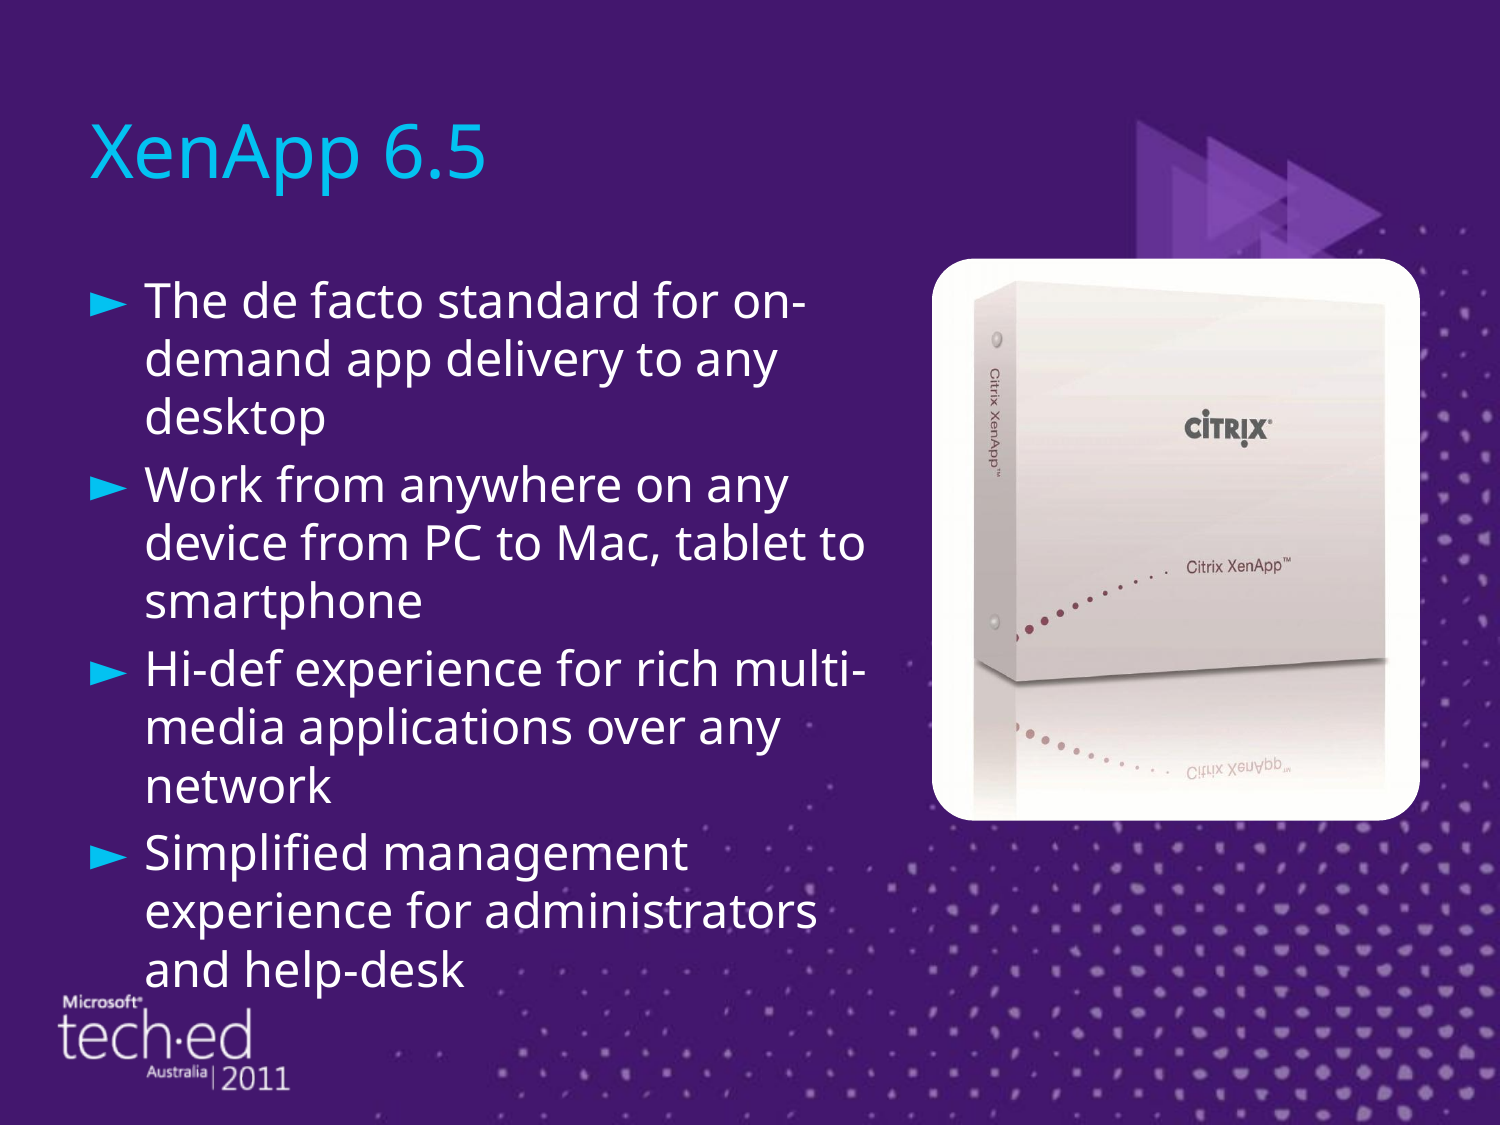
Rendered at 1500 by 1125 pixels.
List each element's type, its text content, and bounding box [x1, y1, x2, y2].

picture [0, 0, 1500, 1125]
title XenApp 6.5 [75, 54, 1425, 243]
list The de facto standard for on-demand app delivery to any desktop Work from anywhere on any device from PC to Mac, tablet to smartphone Hi-def experience for rich multi-media applications over any network Simplified management experience for administrators and help-desk [75, 262, 918, 1005]
